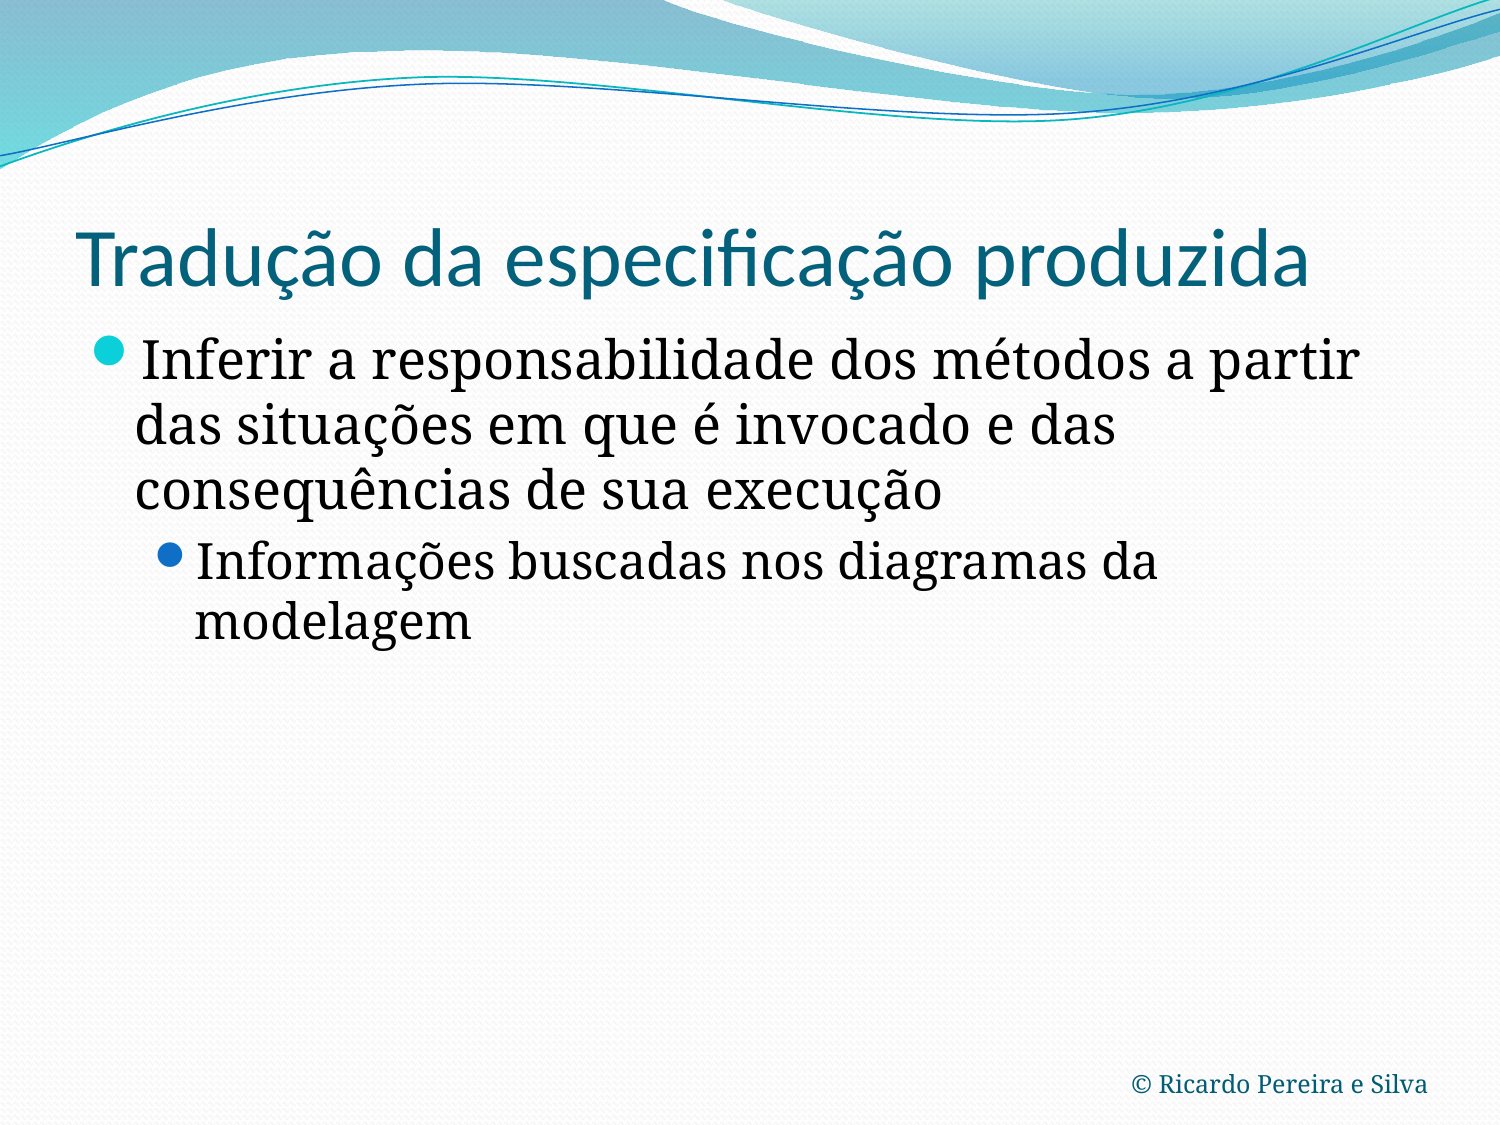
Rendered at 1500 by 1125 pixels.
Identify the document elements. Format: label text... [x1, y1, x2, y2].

title Tradução da especificação produzida [75, 115, 1425, 303]
list Inferir a responsabilidade dos métodos a partir das situações em que é invocado e das consequências de sua execução Informações buscadas nos diagramas da modelagem [75, 317, 1425, 1038]
footer © Ricardo Pereira e Silva [1101, 1042, 1429, 1103]
